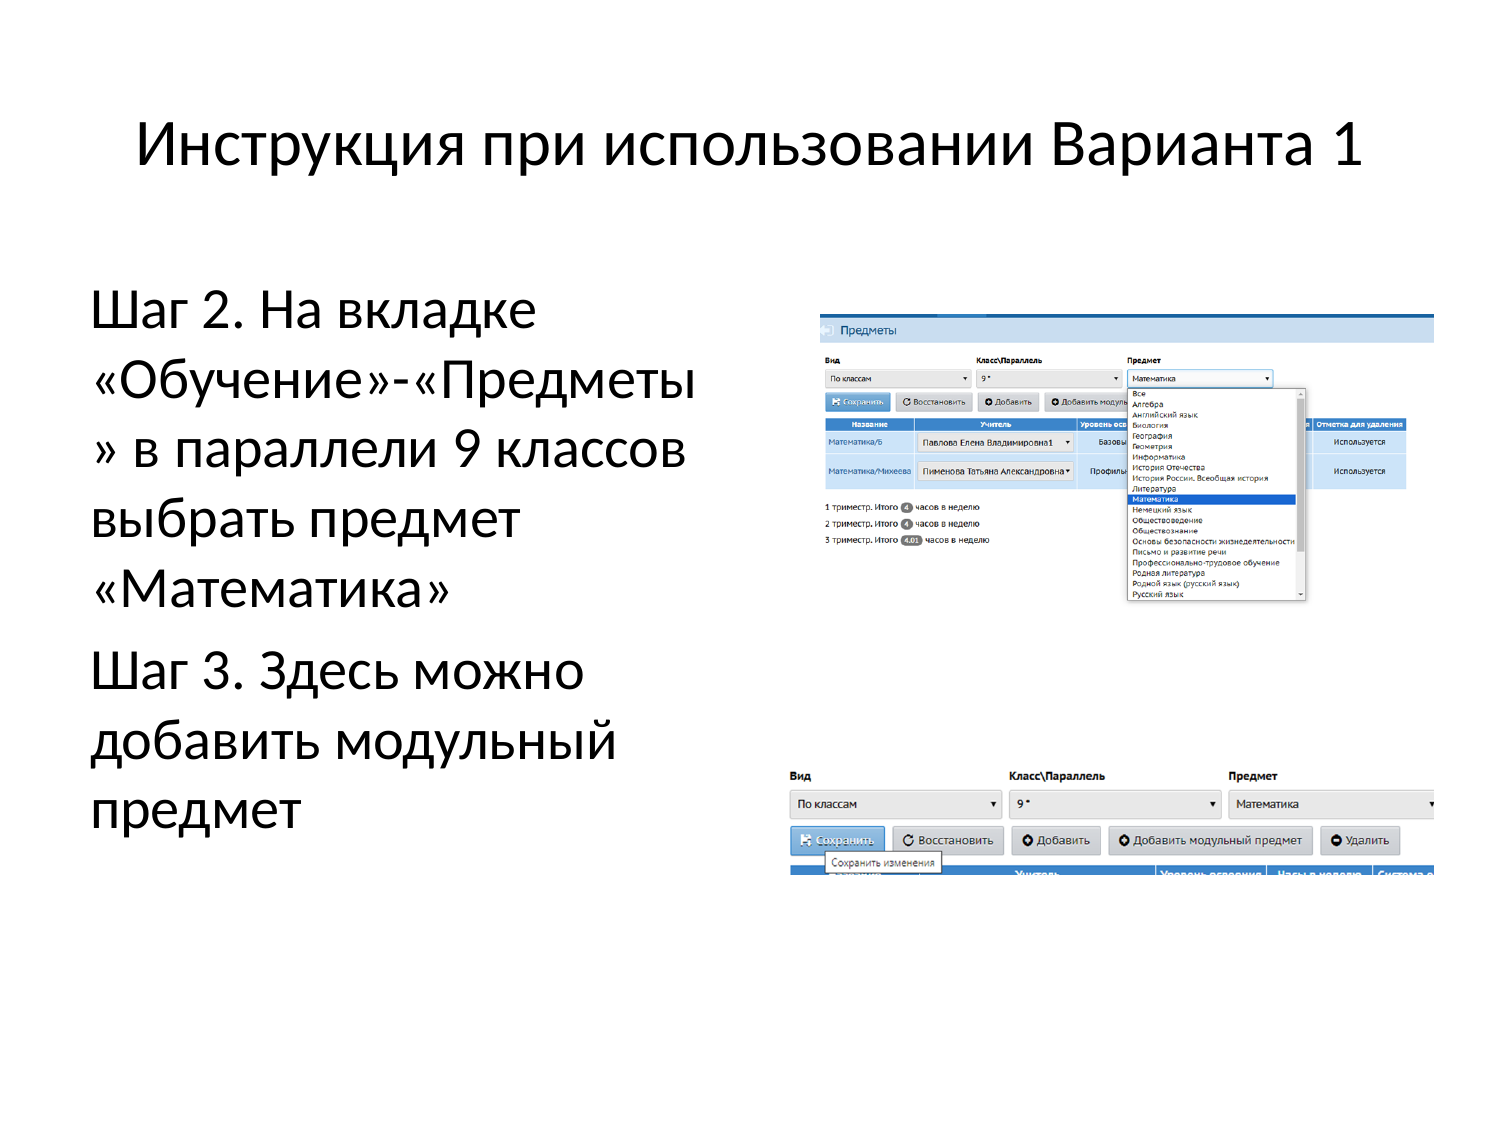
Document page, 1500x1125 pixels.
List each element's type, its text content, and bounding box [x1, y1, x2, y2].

picture [820, 314, 1434, 641]
list [762, 262, 1425, 1005]
title Инструкция при использовании Варианта 1 [75, 45, 1425, 233]
list Шаг 2. На вкладке «Обучение»-«Предметы» в параллели 9 классов выбрать предмет «Математика» Шаг 3. Здесь можно добавить модульный предмет [75, 262, 738, 1005]
picture [769, 756, 1434, 875]
